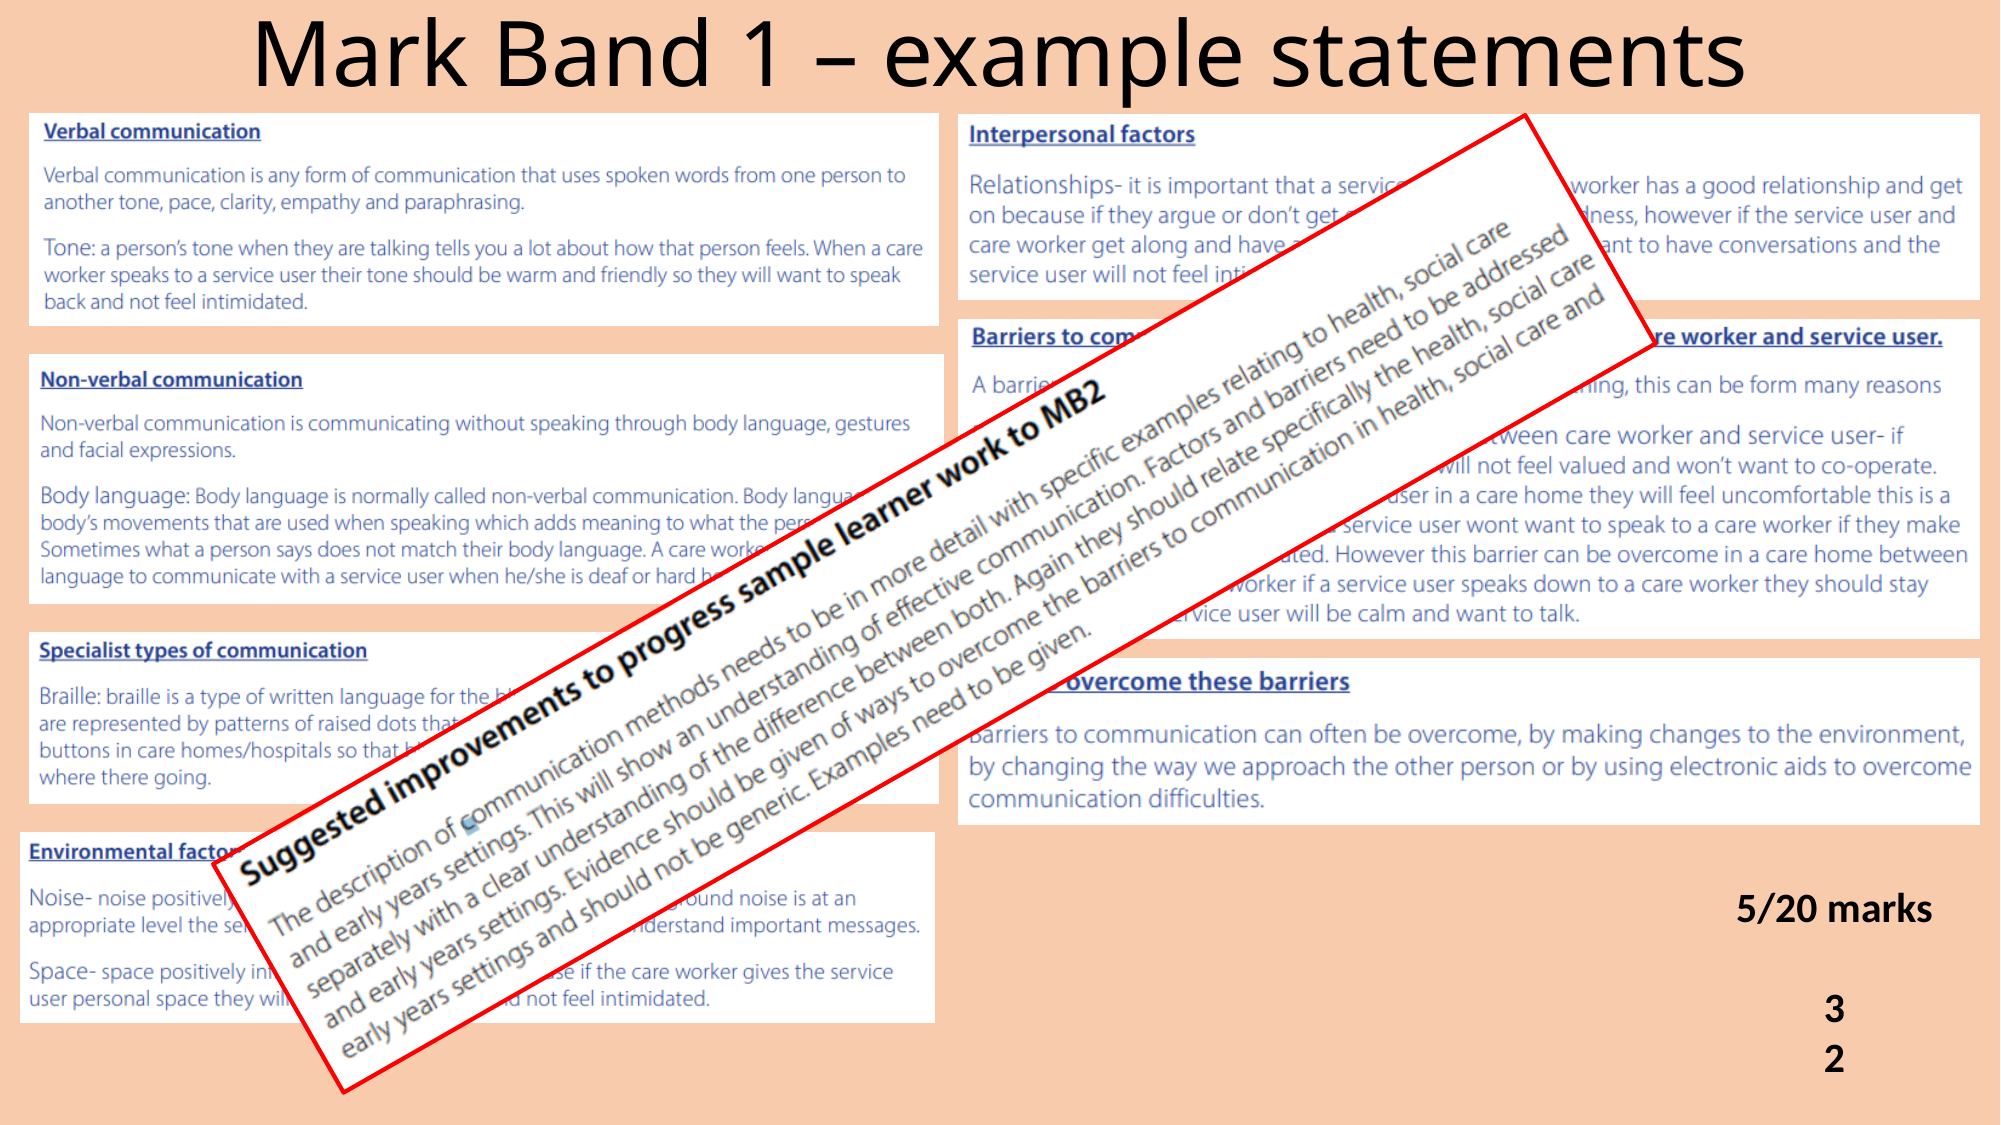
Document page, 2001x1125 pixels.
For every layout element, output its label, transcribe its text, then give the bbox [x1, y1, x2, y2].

text_box 5/20 marks 3 2 [1689, 873, 1980, 1089]
title Mark Band 1 – example statements [0, 0, 2000, 114]
picture [29, 113, 939, 326]
picture [20, 114, 1980, 1088]
